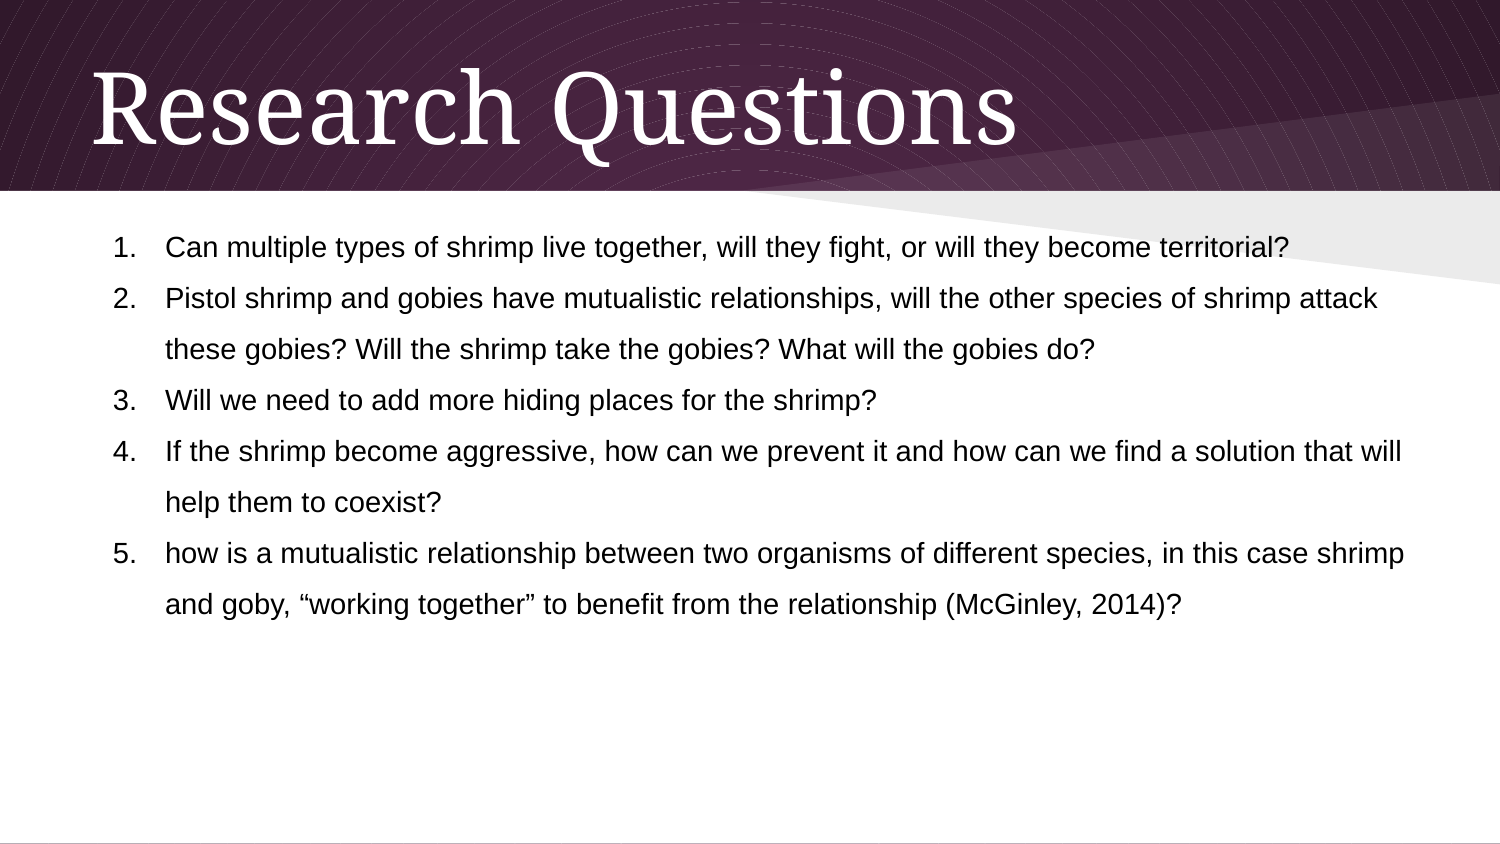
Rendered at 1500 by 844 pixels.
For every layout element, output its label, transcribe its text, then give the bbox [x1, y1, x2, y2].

list Can multiple types of shrimp live together, will they fight, or will they become territorial? Pistol shrimp and gobies have mutualistic relationships, will the other species of shrimp attack these gobies? Will the shrimp take the gobies? What will the gobies do? Will we need to add more hiding places for the shrimp? If the shrimp become aggressive, how can we prevent it and how can we find a solution that will help them to coexist? how is a mutualistic relationship between two organisms of different species, in this case shrimp and goby, “working together” to benefit from the relationship (McGinley, 2014)? [75, 196, 1425, 808]
title Research Questions [75, 33, 1425, 175]
